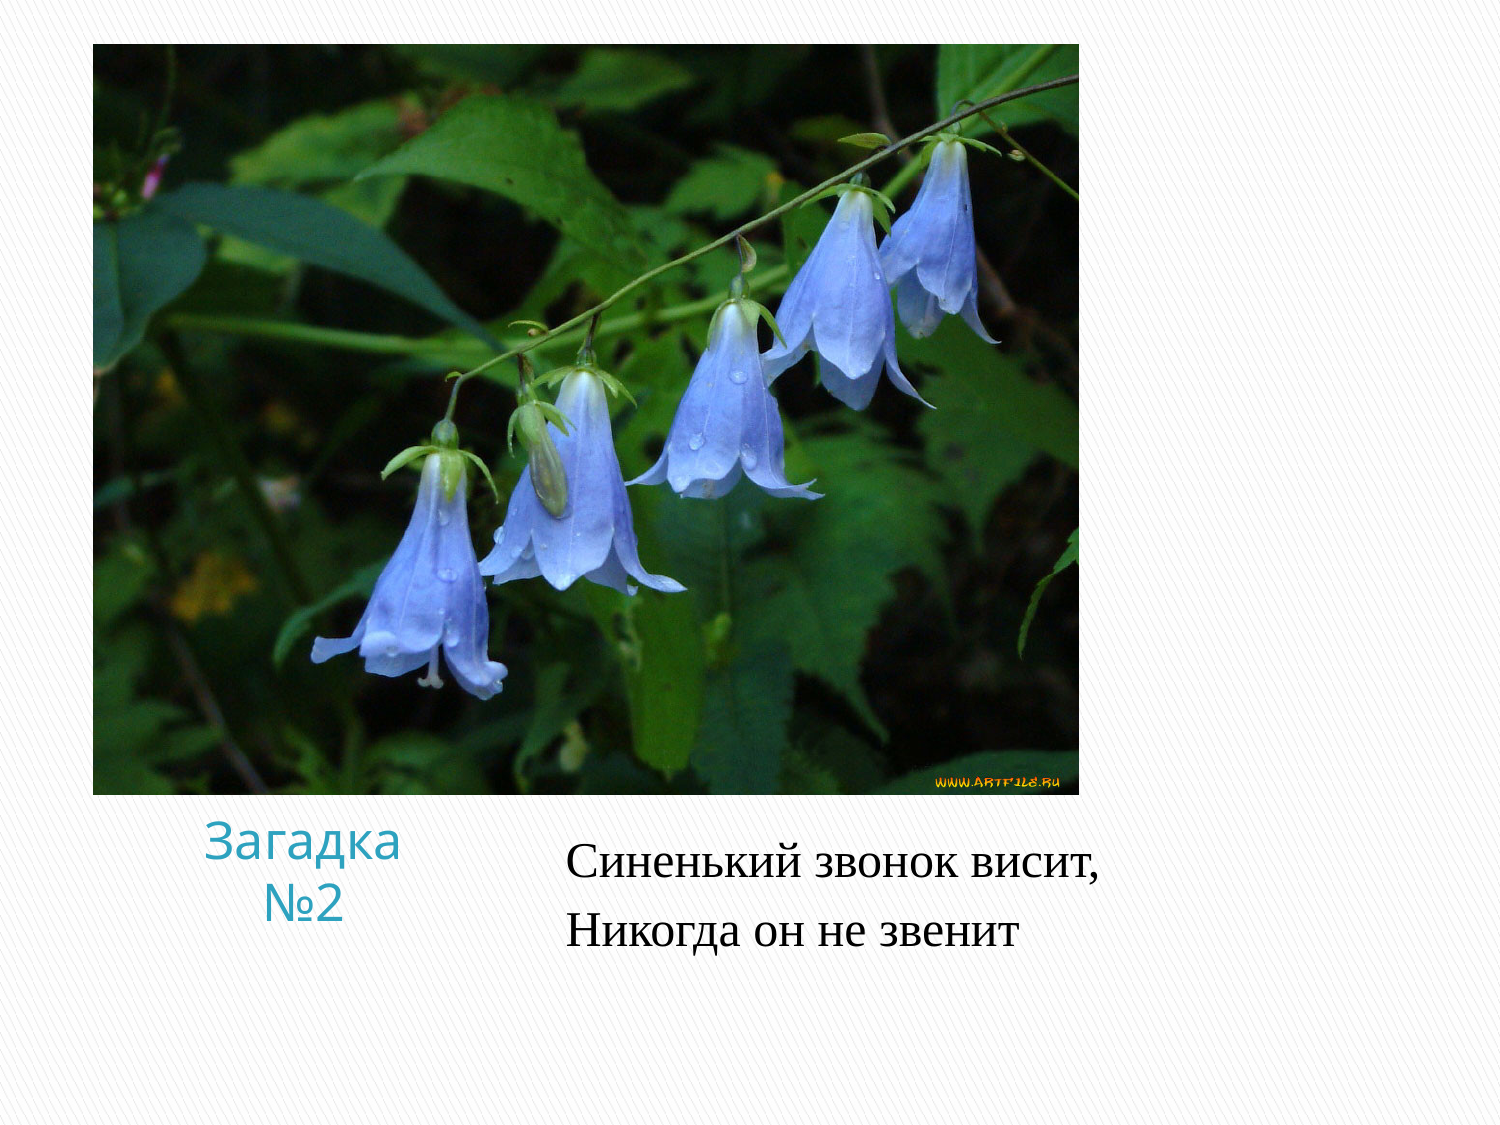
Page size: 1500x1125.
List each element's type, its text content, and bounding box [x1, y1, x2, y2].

title Загадка №2 [150, 807, 457, 926]
list Синенький звонок висит, Никогда он не звенит [550, 820, 1377, 1090]
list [93, 44, 1079, 796]
